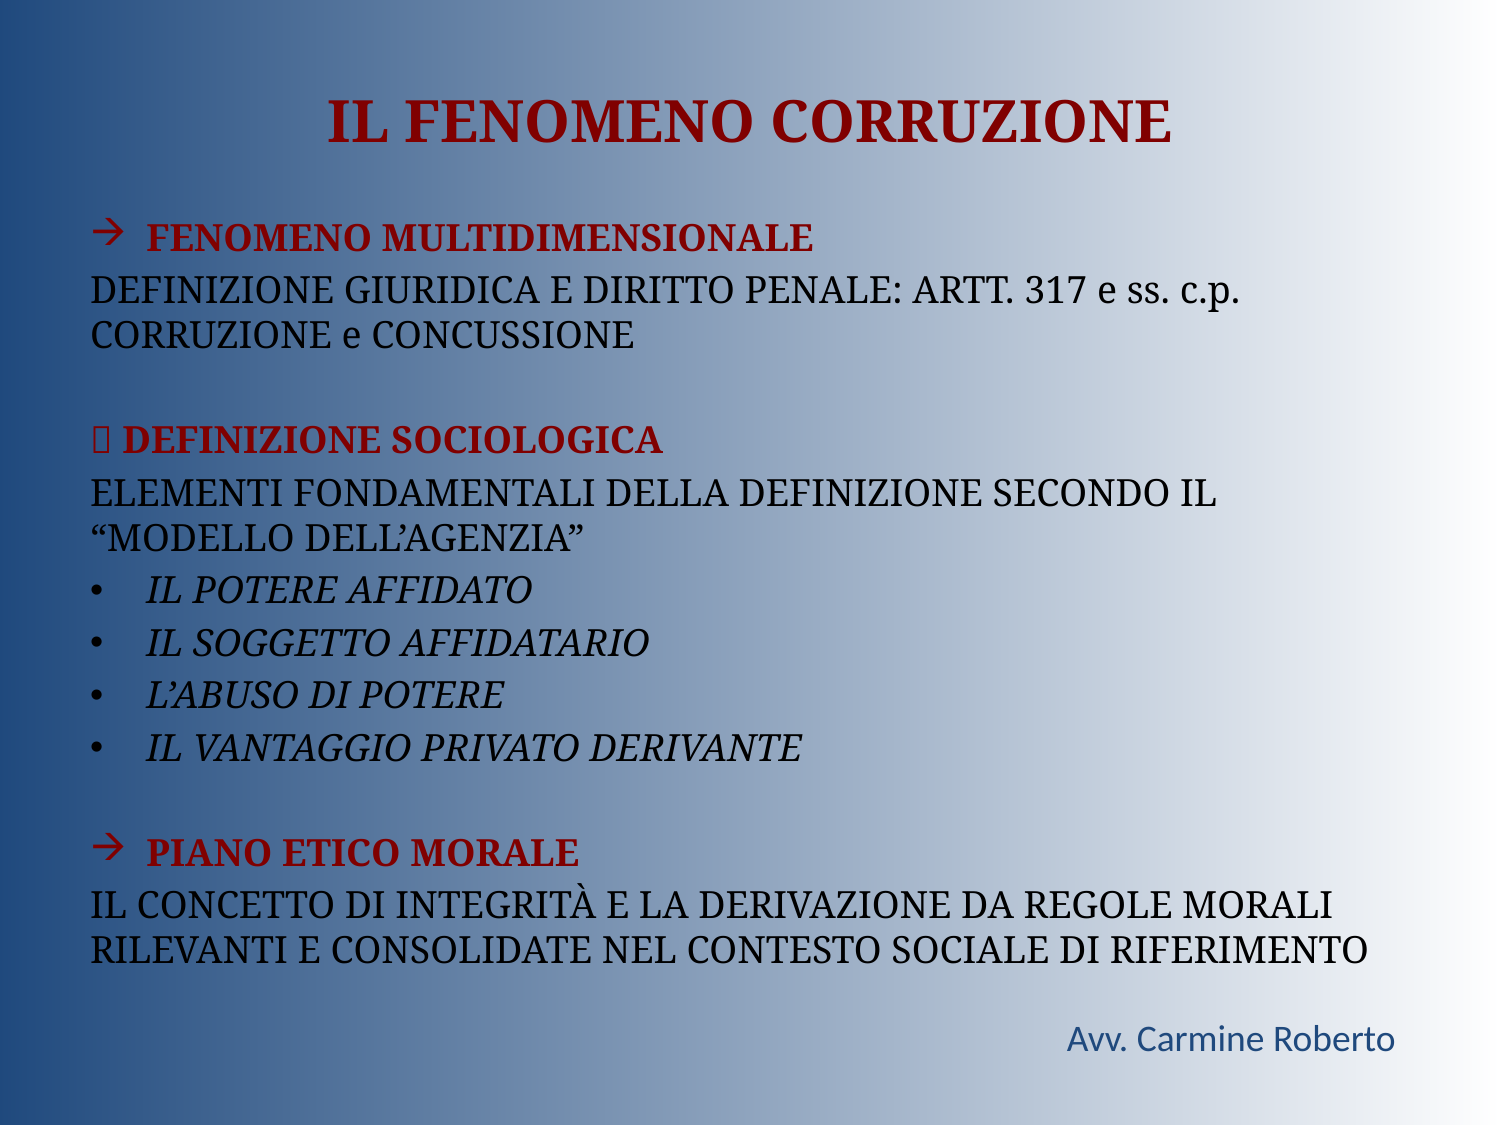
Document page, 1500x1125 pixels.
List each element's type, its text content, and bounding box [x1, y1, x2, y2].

text_box Avv. Carmine Roberto [1052, 1007, 1425, 1067]
list IL FENOMENO CORRUZIONE FENOMENO MULTIDIMENSIONALE DEFINIZIONE GIURIDICA E DIRITTO PENALE: ARTT. 317 e ss. c.p. CORRUZIONE e CONCUSSIONE  DEFINIZIONE SOCIOLOGICA ELEMENTI FONDAMENTALI DELLA DEFINIZIONE SECONDO IL “MODELLO DELL’AGENZIA” IL POTERE AFFIDATO IL SOGGETTO AFFIDATARIO L’ABUSO DI POTERE IL VANTAGGIO PRIVATO DERIVANTE PIANO ETICO MORALE IL CONCETTO DI INTEGRITÀ E LA DERIVAZIONE DA REGOLE MORALI RILEVANTI E CONSOLIDATE NEL CONTESTO SOCIALE DI RIFERIMENTO [75, 76, 1425, 1025]
